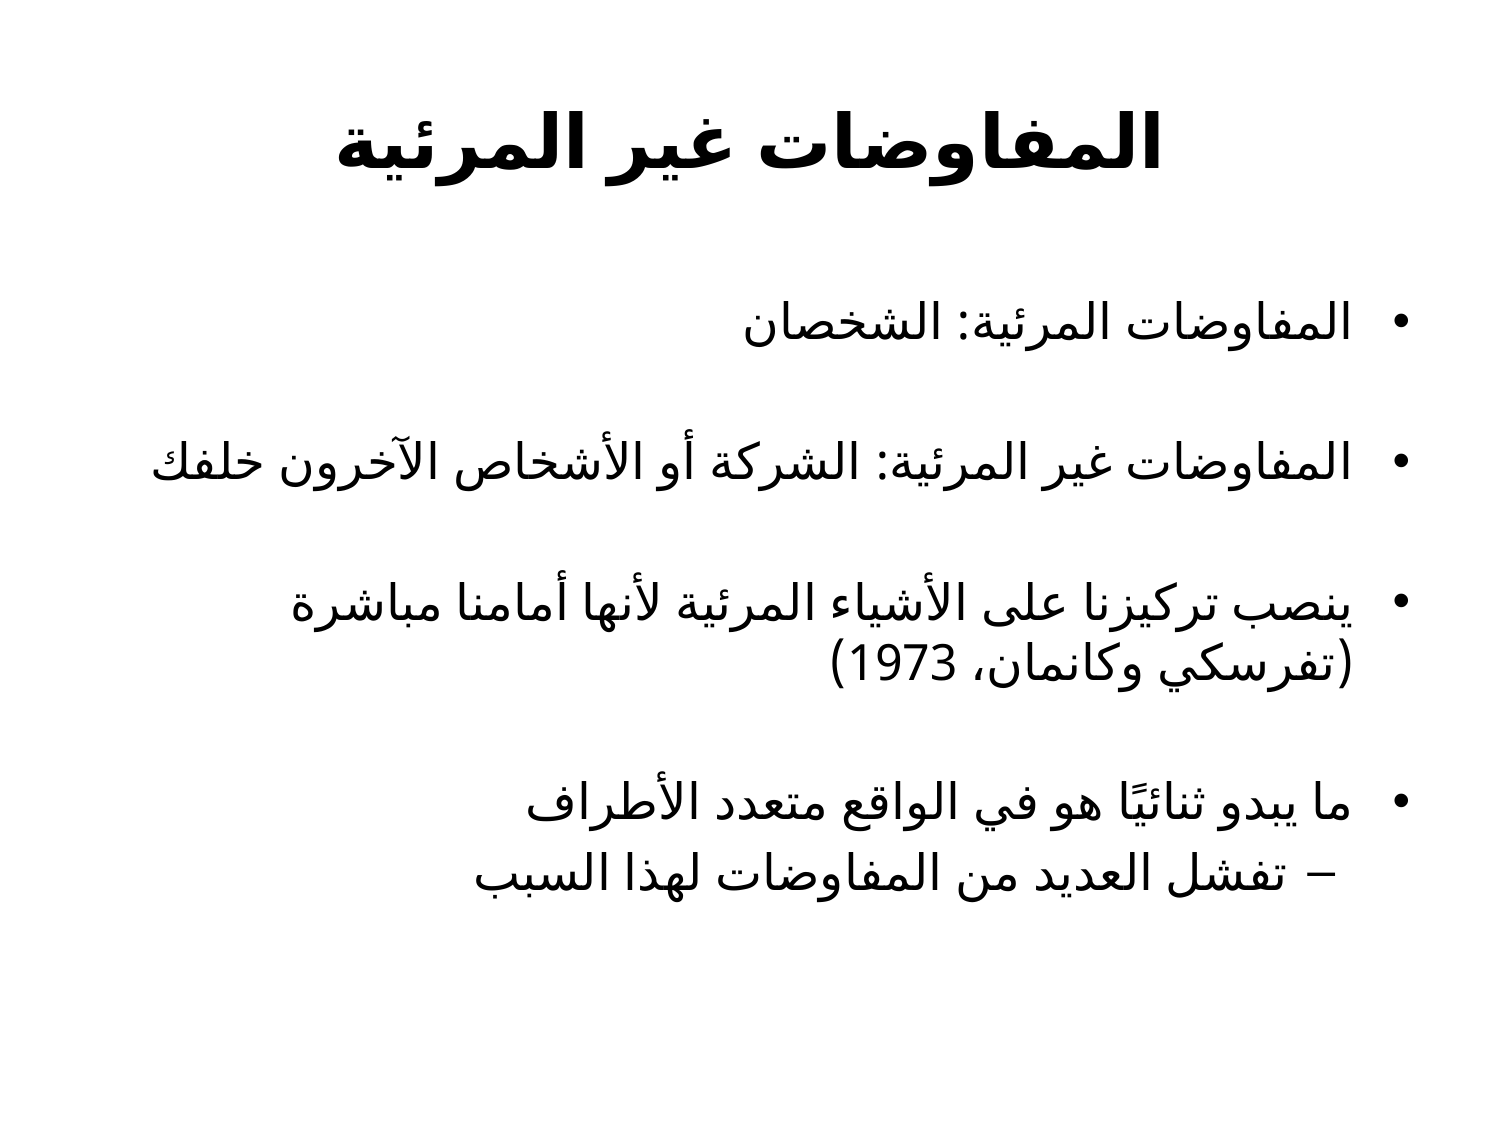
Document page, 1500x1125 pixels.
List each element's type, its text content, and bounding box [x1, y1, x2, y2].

list المفاوضات المرئية: الشخصان المفاوضات غير المرئية: الشركة أو الأشخاص الآخرون خلفك ينصب تركيزنا على الأشياء المرئية لأنها أمامنا مباشرة (تفرسكي وكانمان، 1973) ما يبدو ثنائيًا هو في الواقع متعدد الأطراف تفشل العديد من المفاوضات لهذا السبب [75, 282, 1425, 1025]
title المفاوضات غير المرئية [75, 45, 1425, 233]
